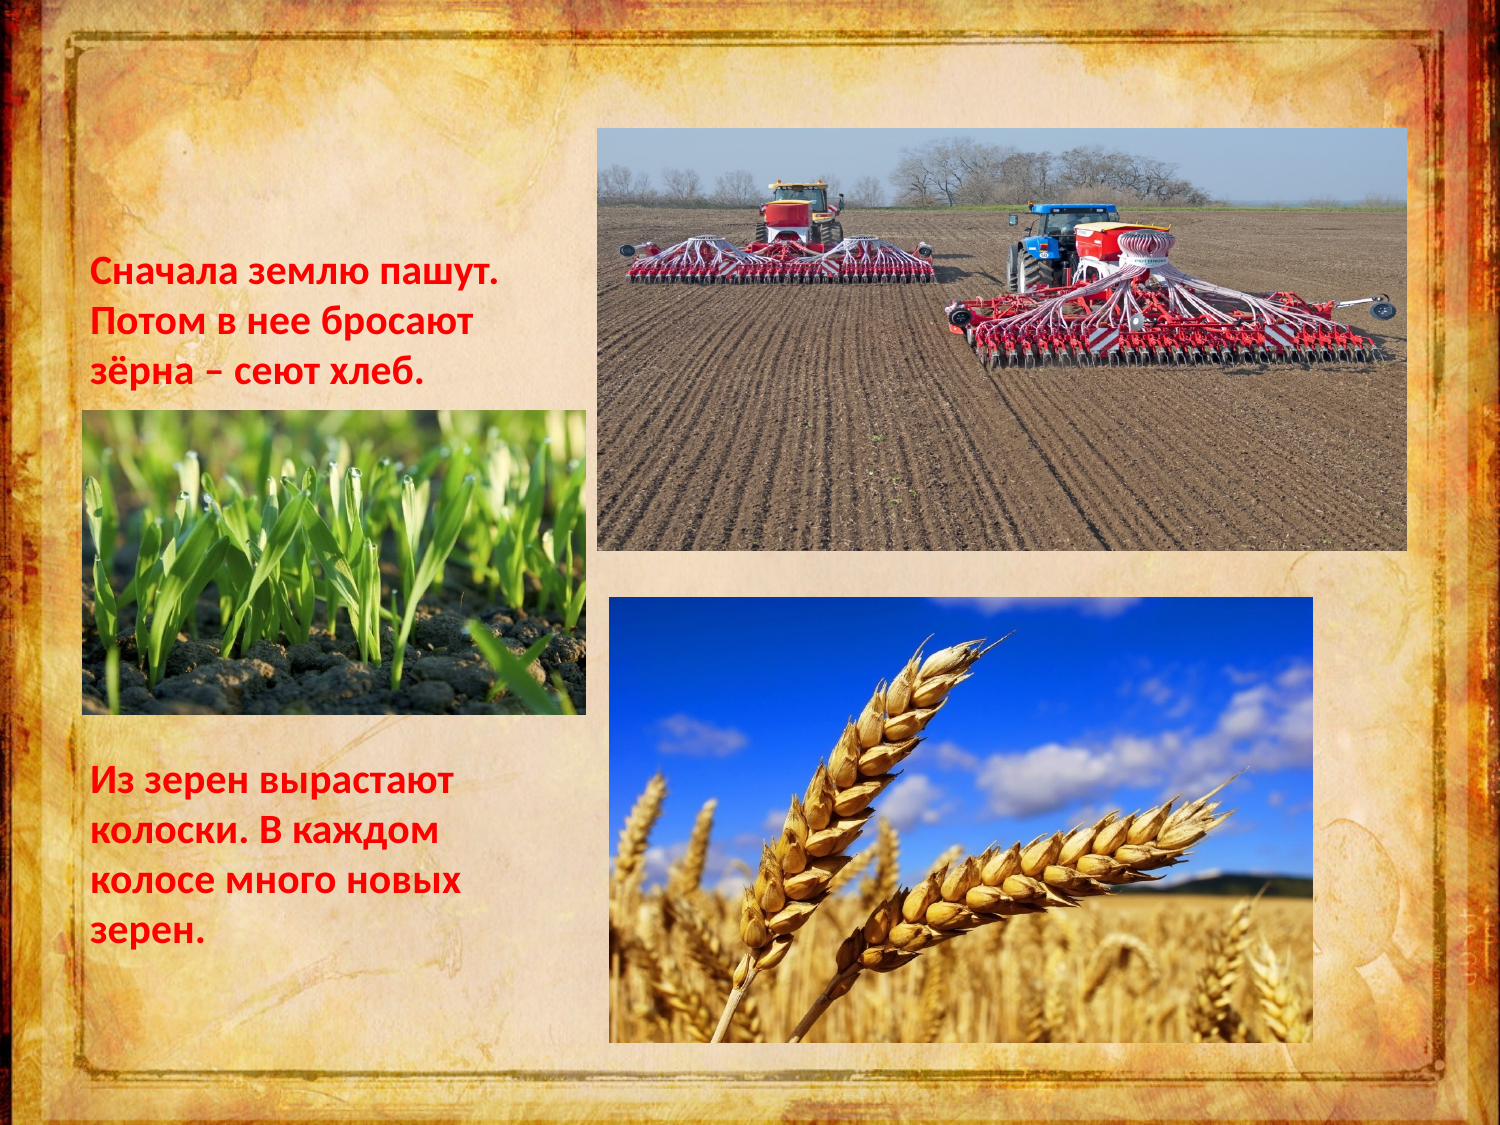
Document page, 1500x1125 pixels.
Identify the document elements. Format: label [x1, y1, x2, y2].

picture [597, 128, 1407, 551]
picture [609, 597, 1313, 1044]
picture [81, 409, 587, 716]
list [0, 0, 1500, 1125]
